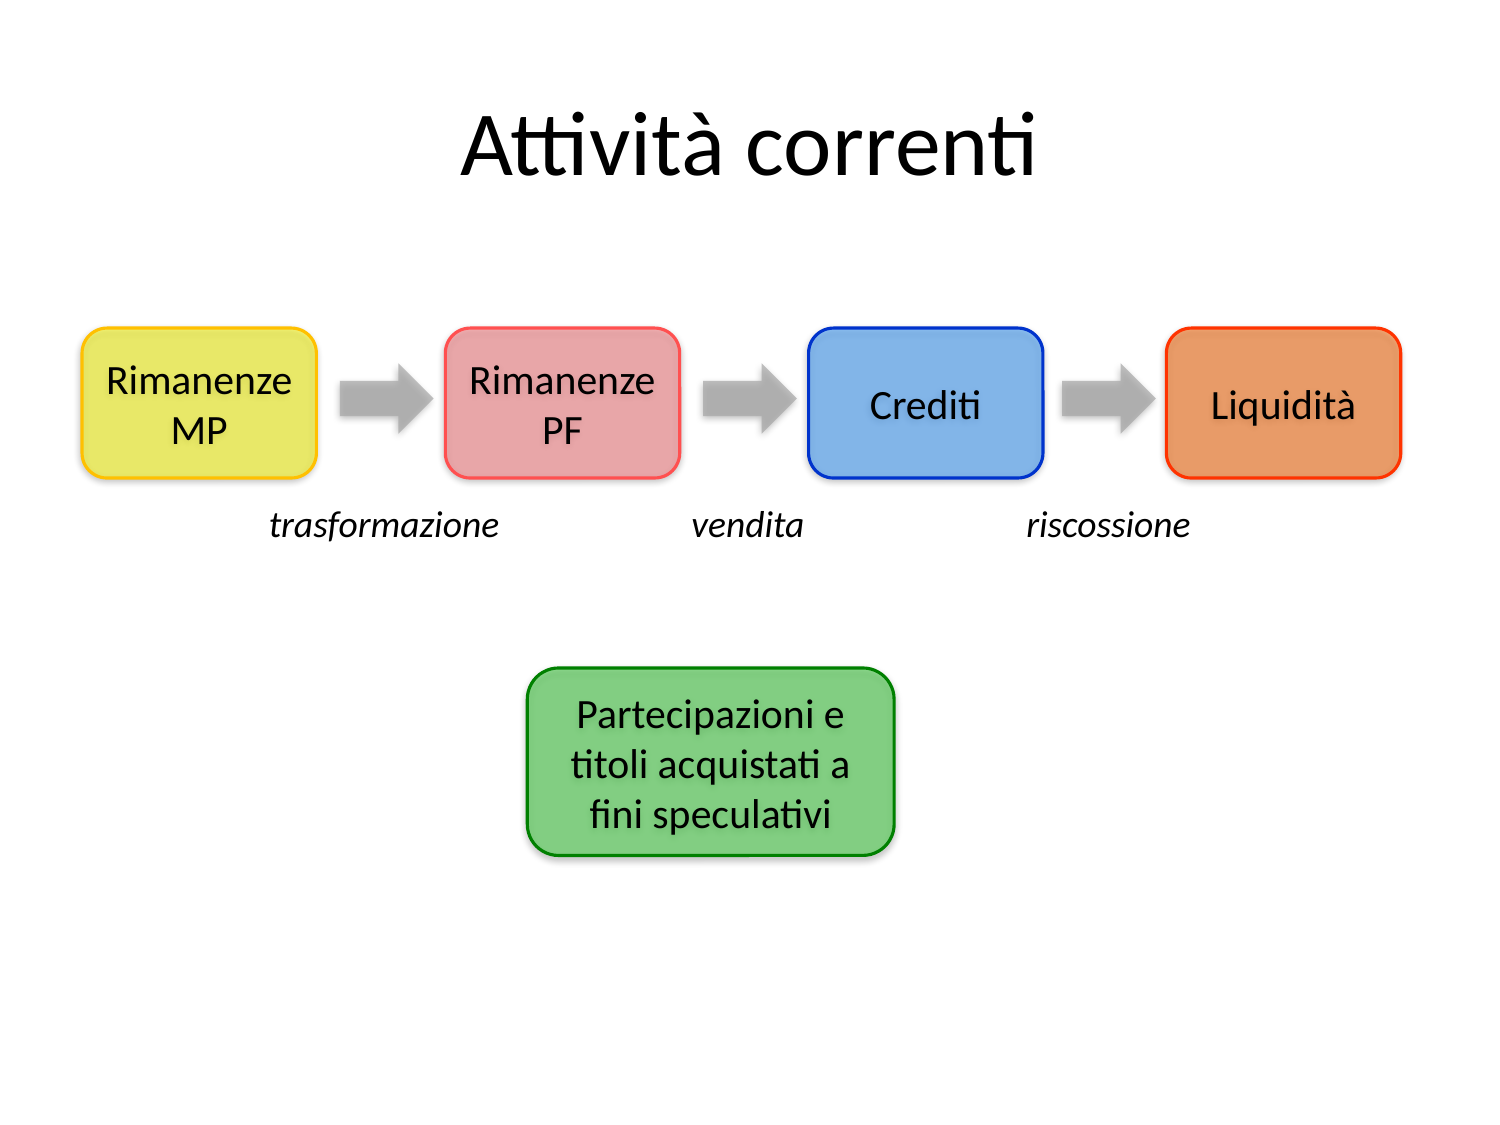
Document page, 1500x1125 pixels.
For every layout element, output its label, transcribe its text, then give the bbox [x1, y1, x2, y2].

text_box trasformazione [253, 492, 515, 552]
text_box Rimanenze PF [444, 327, 681, 479]
text_box Rimanenze MP [81, 327, 318, 479]
text_box [339, 362, 435, 435]
text_box [1061, 362, 1157, 435]
text_box [702, 362, 798, 435]
text_box Crediti [807, 327, 1044, 479]
text_box Liquidità [1165, 327, 1402, 479]
text_box Partecipazioni e titoli acquistati a fini speculativi [526, 667, 895, 857]
text_box riscossione [1011, 492, 1206, 552]
text_box vendita [676, 492, 820, 552]
title Attività correnti [75, 45, 1425, 233]
